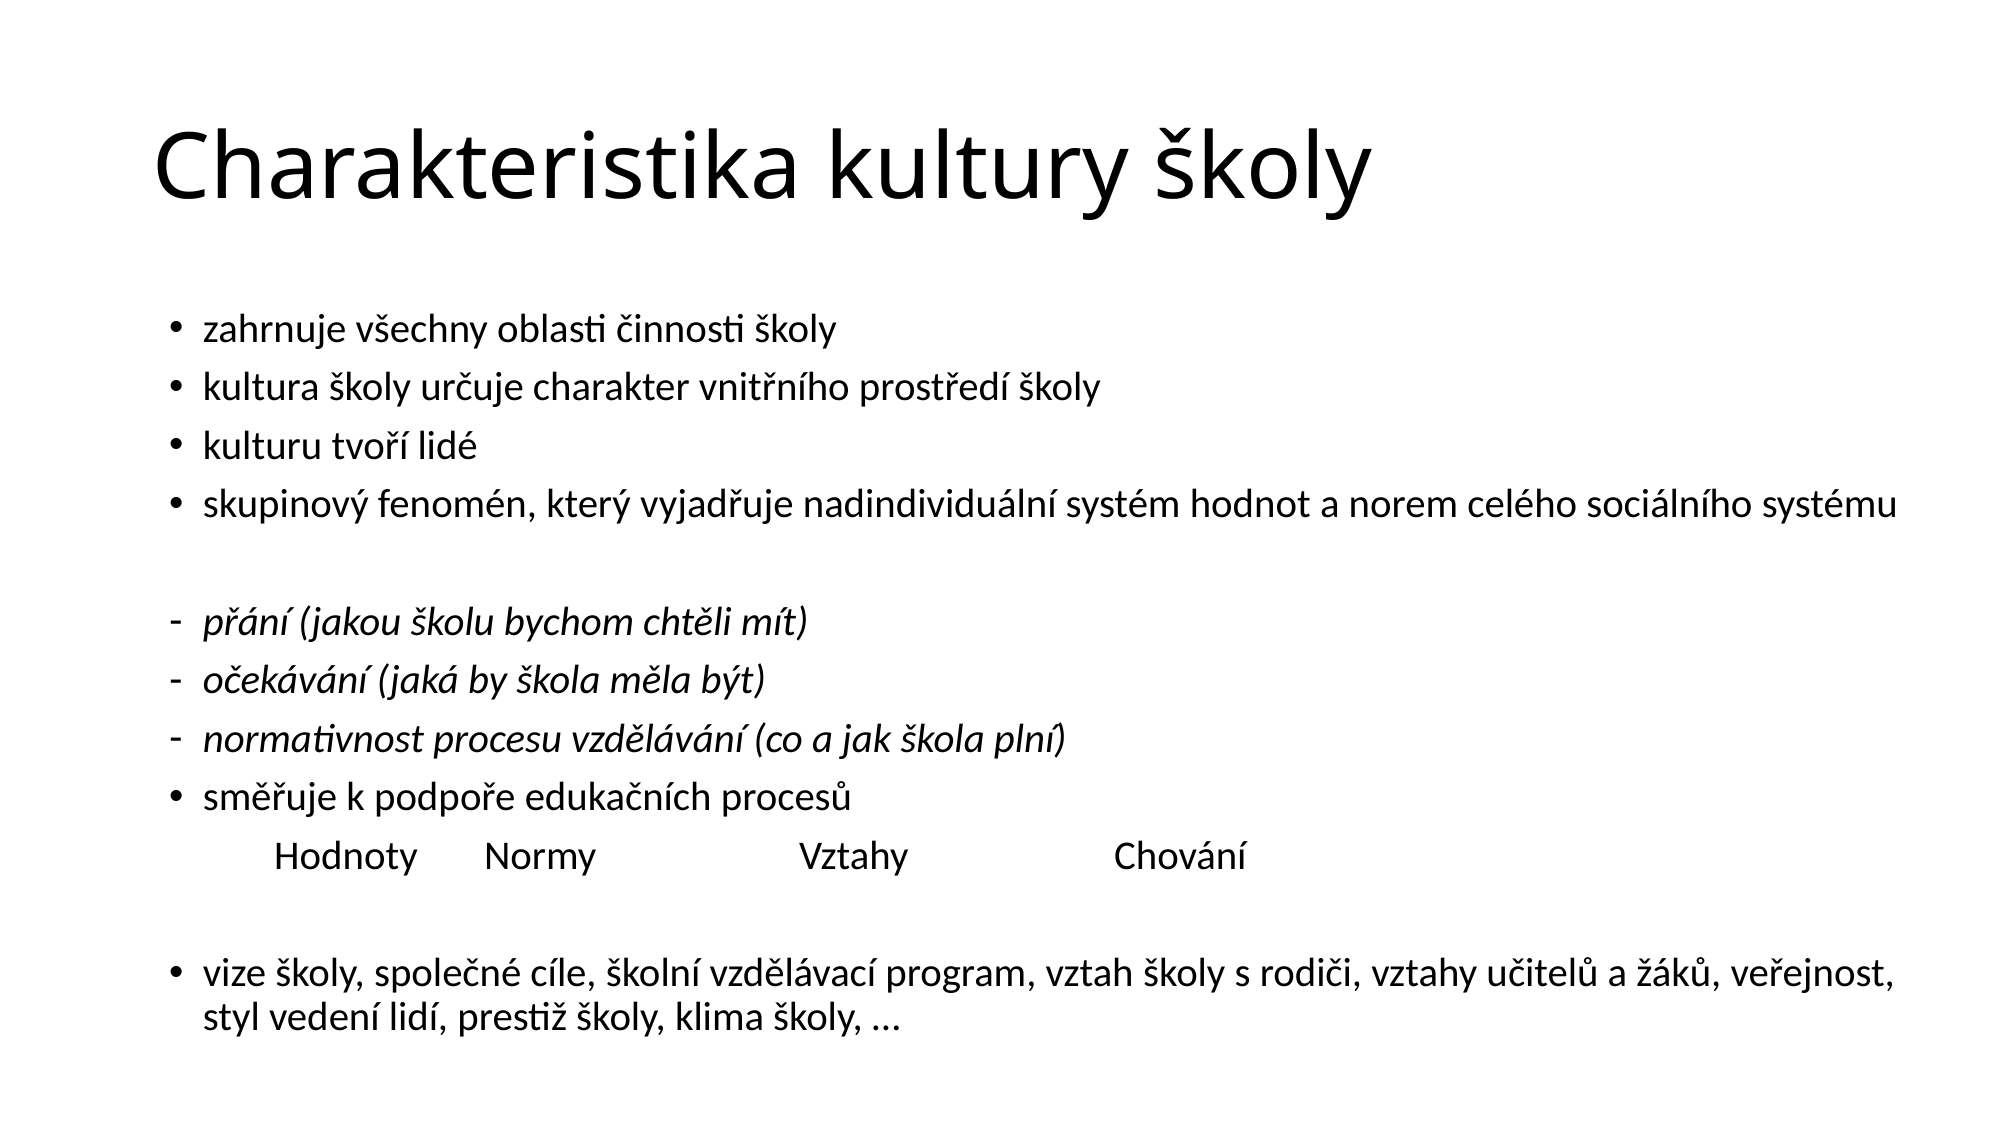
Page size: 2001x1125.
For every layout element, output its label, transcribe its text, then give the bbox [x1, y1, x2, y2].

list zahrnuje všechny oblasti činnosti školy kultura školy určuje charakter vnitřního prostředí školy kulturu tvoří lidé skupinový fenomén, který vyjadřuje nadindividuální systém hodnot a norem celého sociálního systému přání (jakou školu bychom chtěli mít) očekávání (jaká by škola měla být) normativnost procesu vzdělávání (co a jak škola plní) směřuje k podpoře edukačních procesů Hodnoty Normy Vztahy Chování vize školy, společné cíle, školní vzdělávací program, vztah školy s rodiči, vztahy učitelů a žáků, veřejnost, styl vedení lidí, prestiž školy, klima školy, … [154, 299, 1935, 1095]
title Charakteristika kultury školy [137, 59, 1863, 278]
